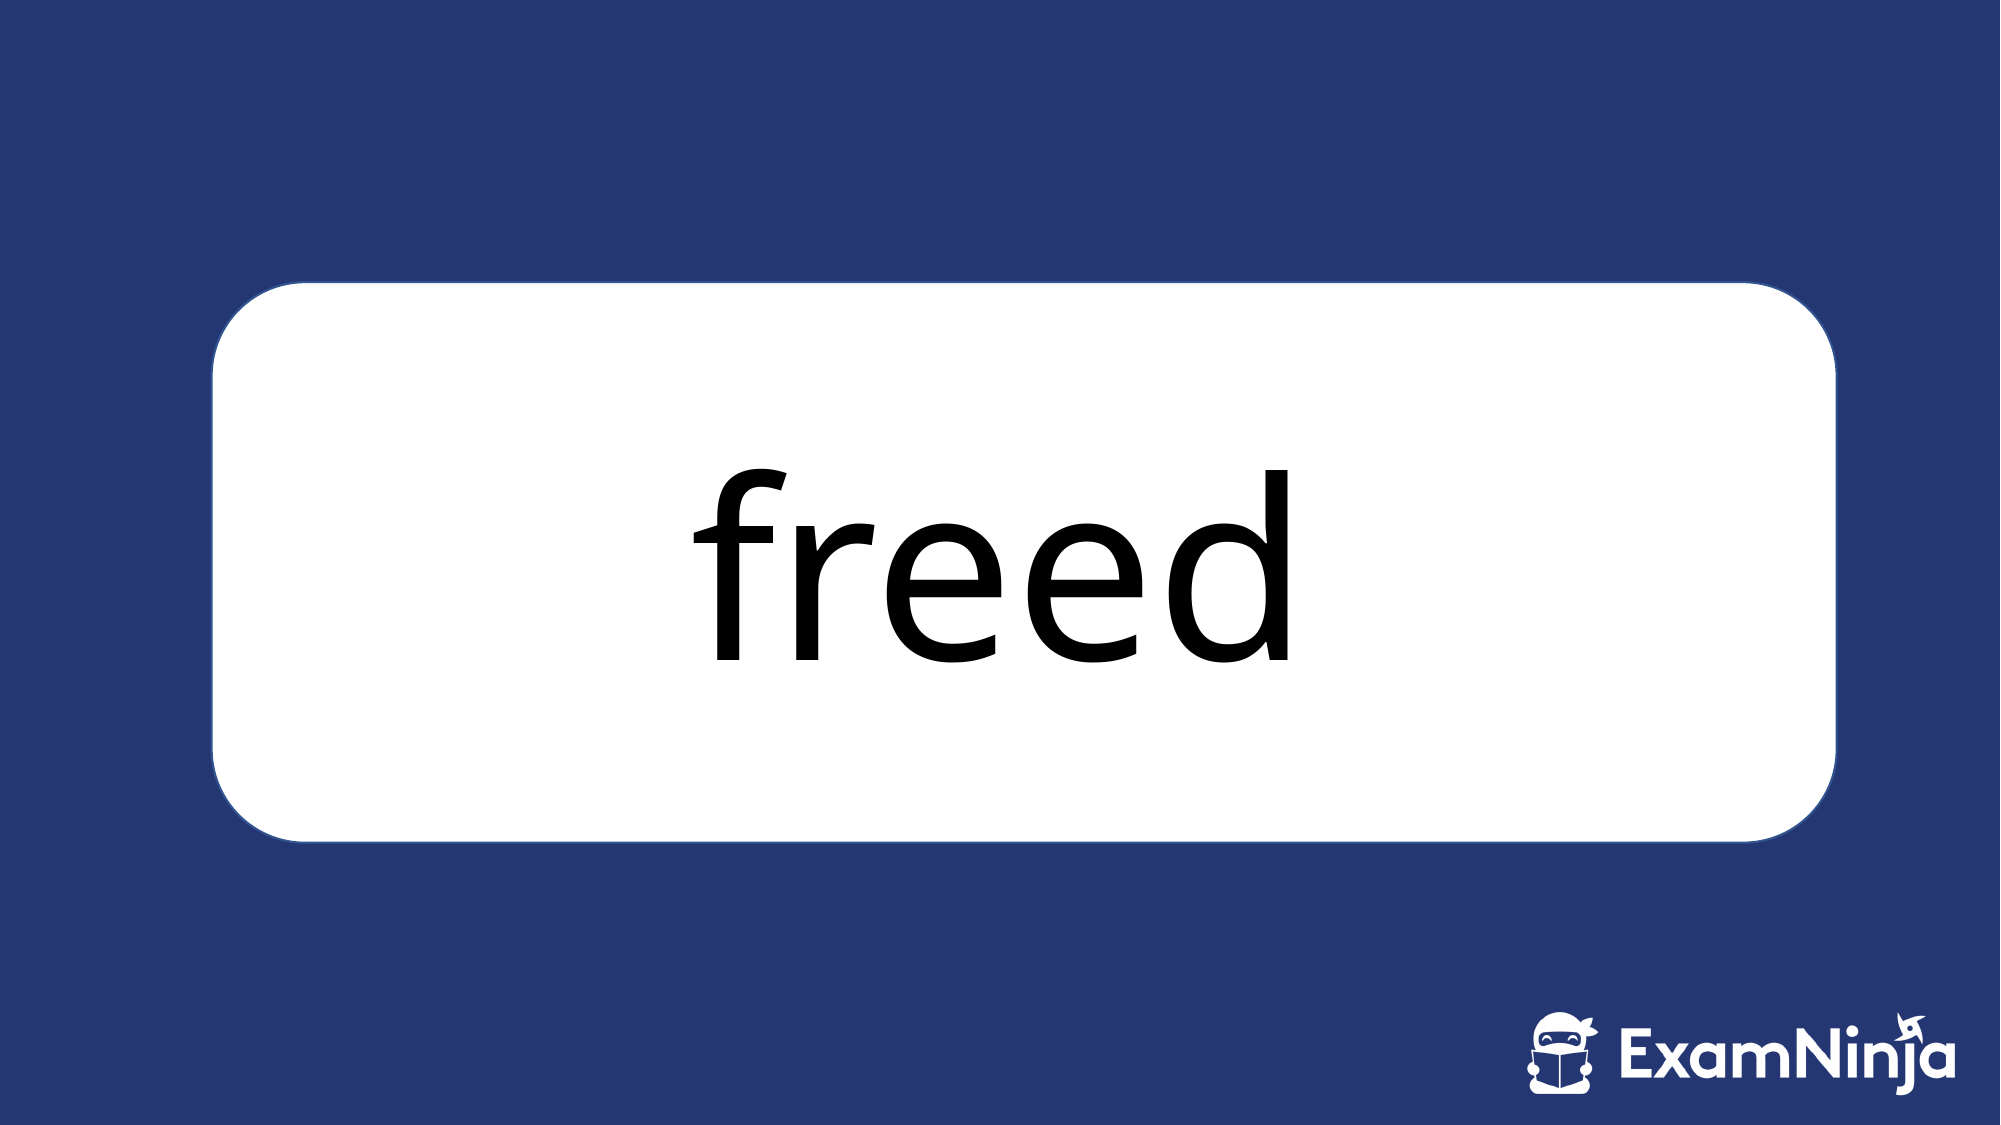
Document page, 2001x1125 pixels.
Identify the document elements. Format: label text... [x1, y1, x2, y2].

text_box freed [143, 403, 1857, 719]
text_box [210, 719, 1838, 844]
text_box [210, 281, 1838, 403]
picture [1501, 1003, 1979, 1102]
